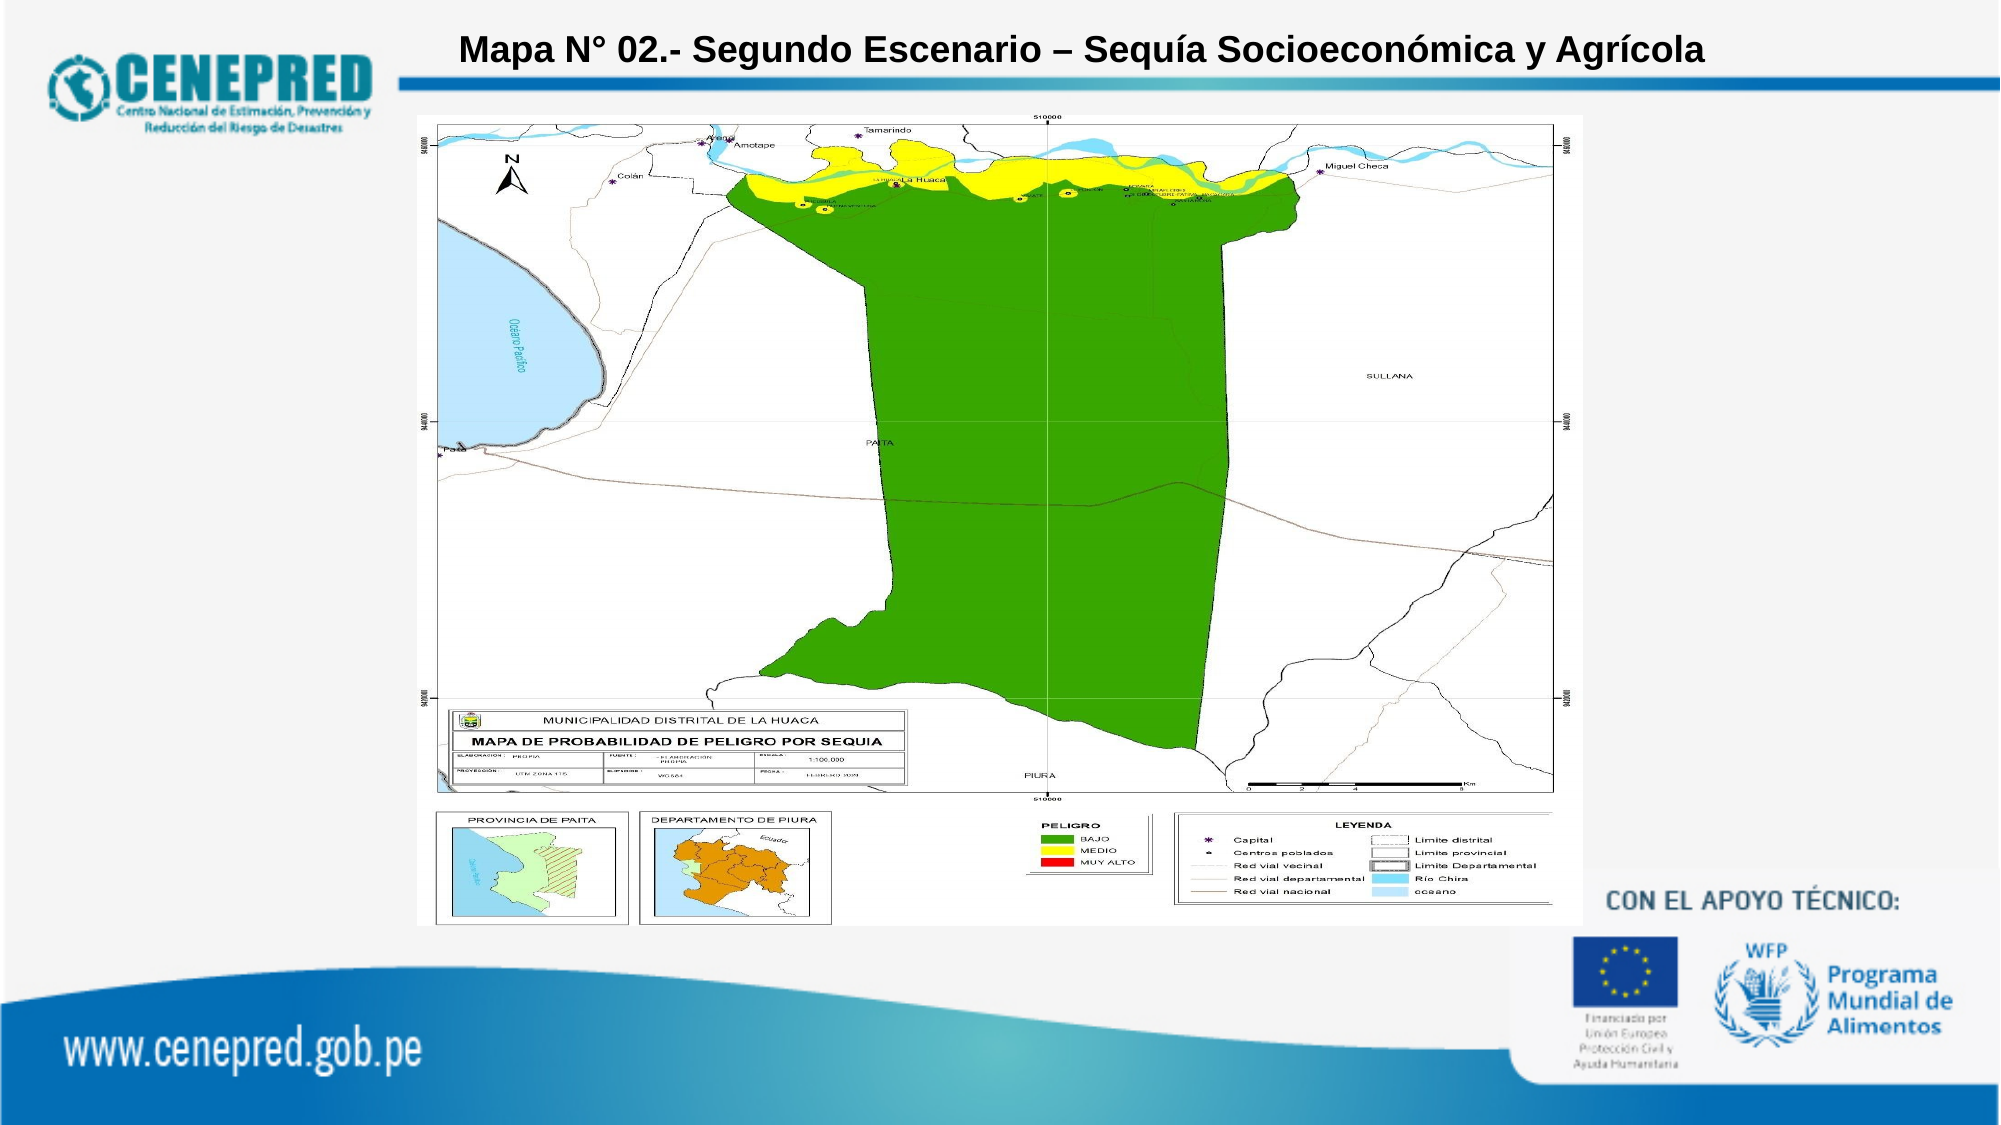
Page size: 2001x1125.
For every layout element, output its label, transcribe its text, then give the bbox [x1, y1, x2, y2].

text_box Mapa N° 02.- Segundo Escenario – Sequía Socioeconómica y Agrícola [353, 17, 1812, 78]
picture [0, 0, 2000, 1125]
